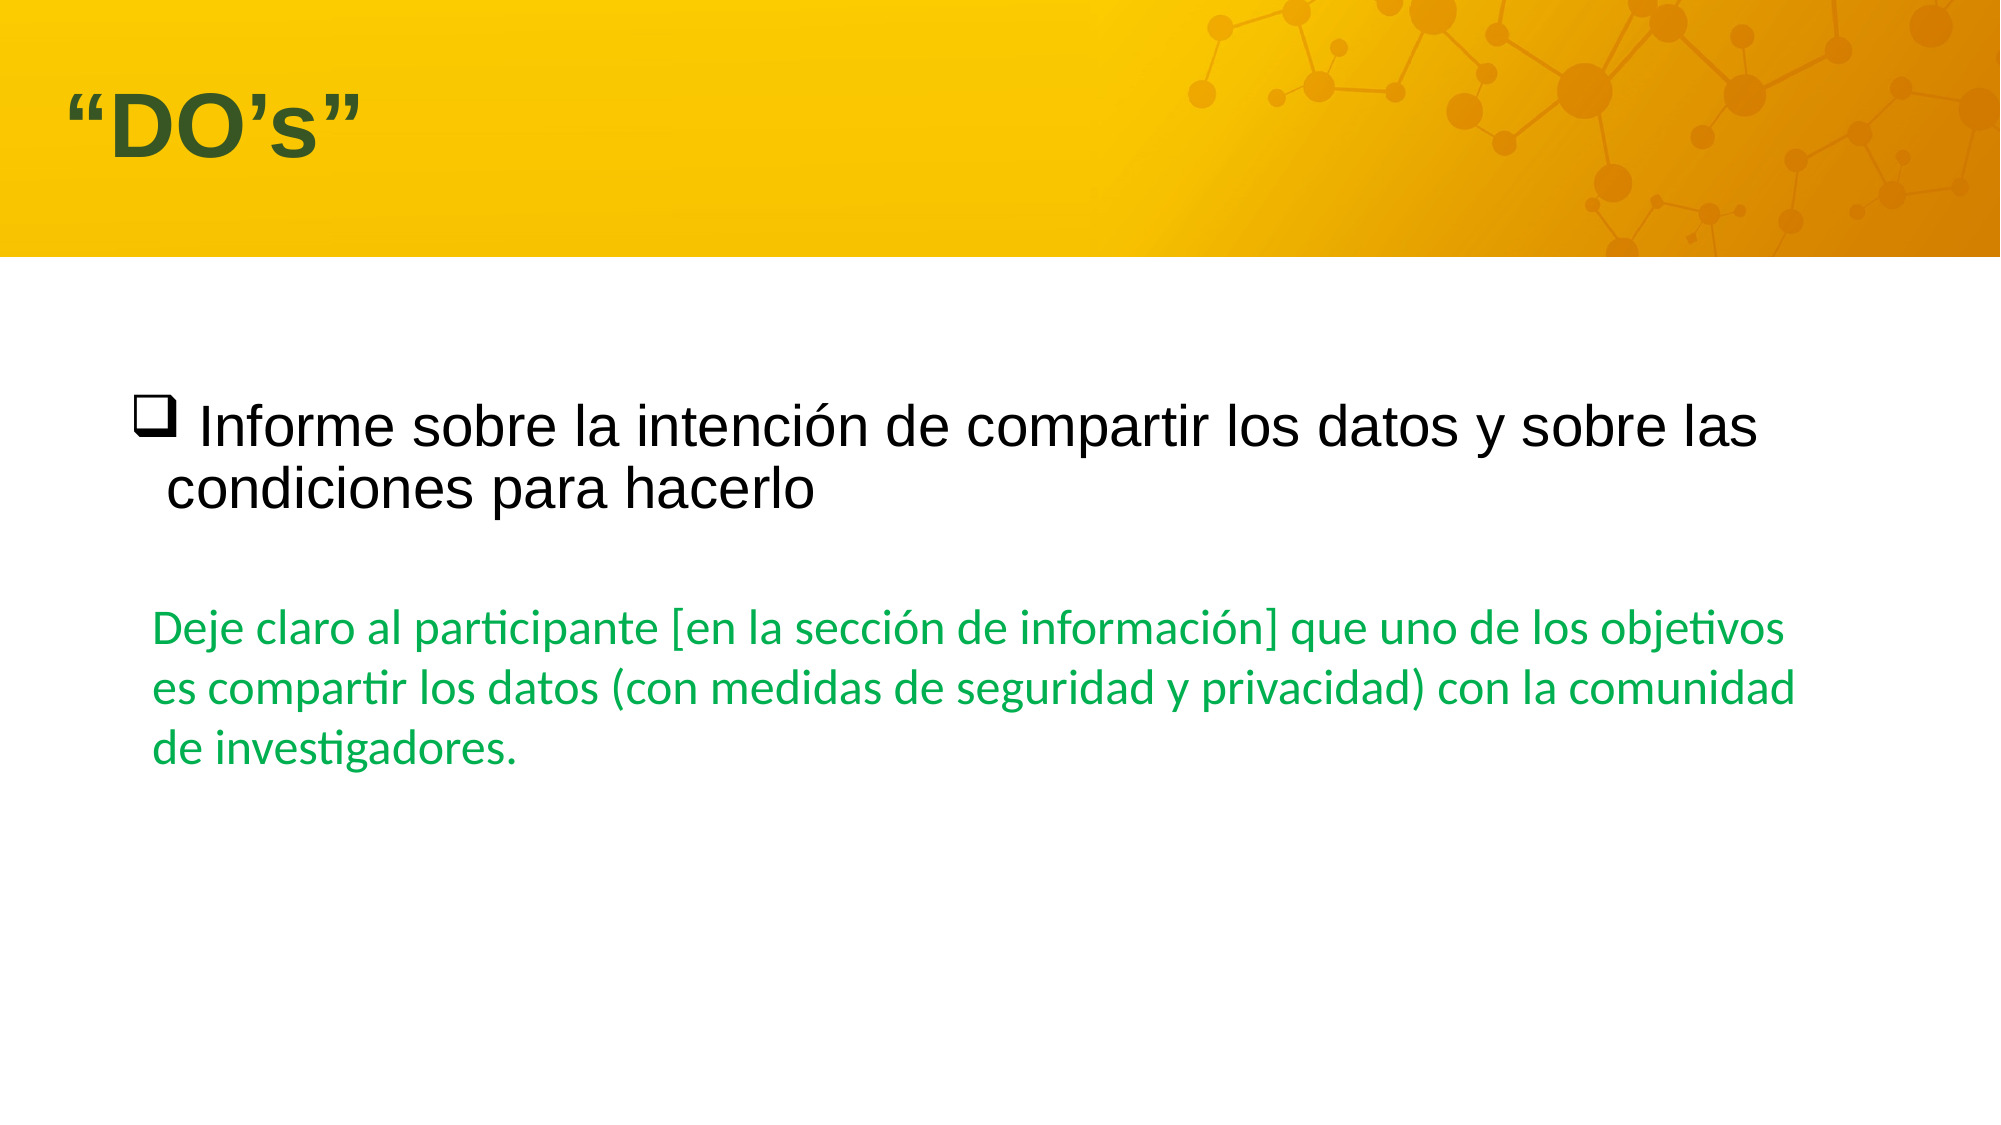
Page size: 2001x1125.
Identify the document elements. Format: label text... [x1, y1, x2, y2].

title “DO’s” [48, 19, 1774, 237]
picture [0, 0, 2000, 257]
text_box Deje claro al participante [en la sección de información] que uno de los objetivos es compartir los datos (con medidas de seguridad y privacidad) con la comunidad de investigadores. [137, 587, 1817, 963]
list Informe sobre la intención de compartir los datos y sobre las condiciones para hacerlo [114, 297, 1840, 1012]
